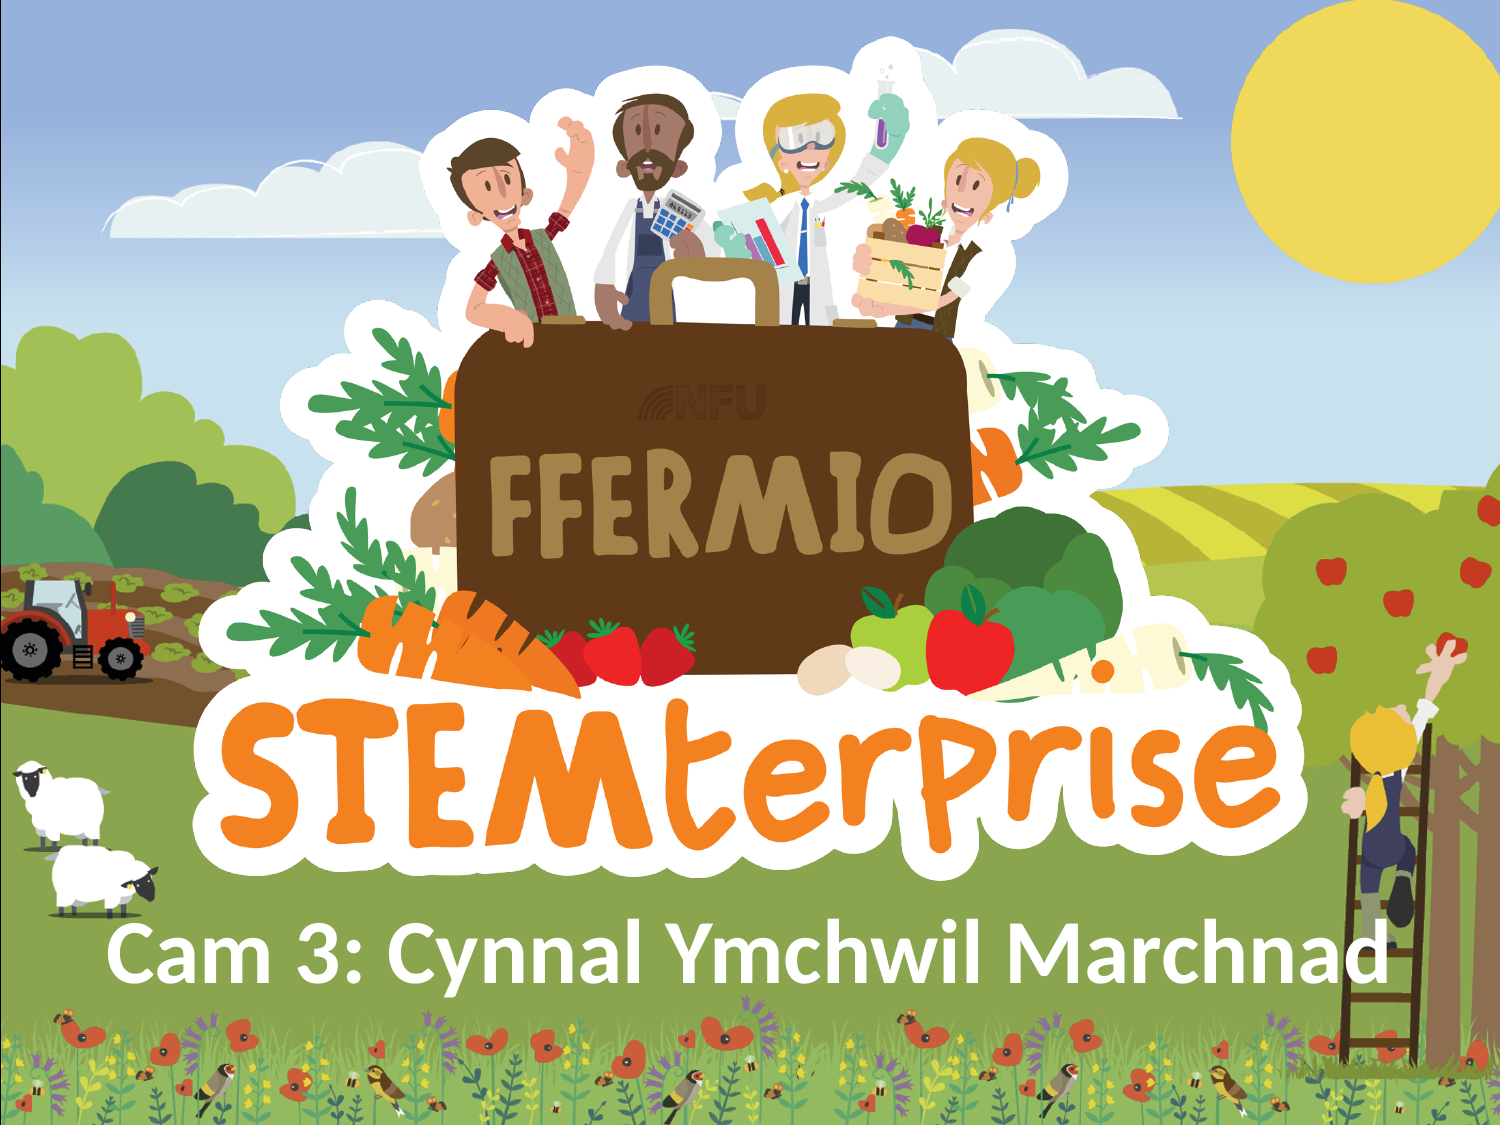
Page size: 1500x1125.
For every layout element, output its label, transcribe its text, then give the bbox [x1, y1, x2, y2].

title Cam 3: Cynnal Ymchwil Marchnad [41, 857, 1459, 1035]
picture [0, 0, 1500, 1125]
